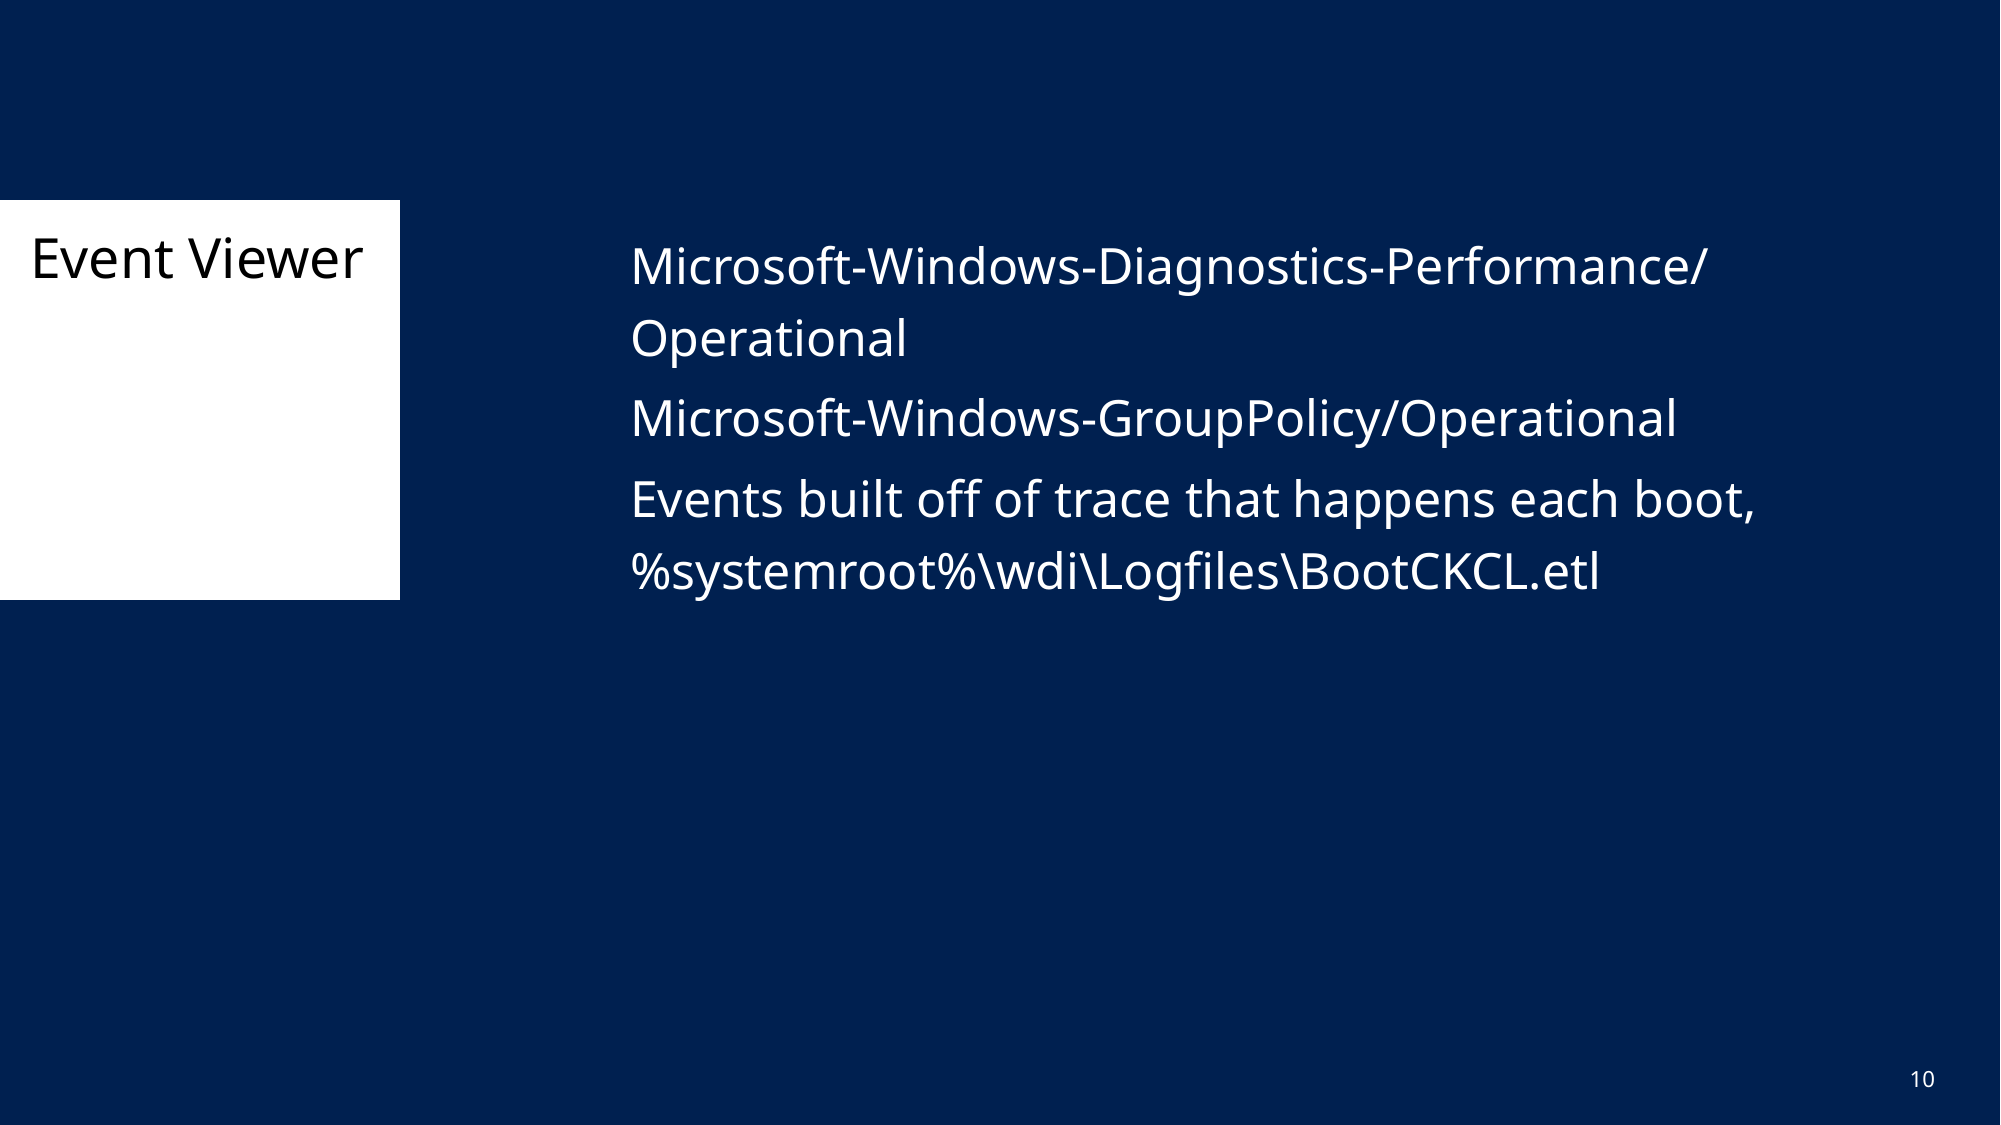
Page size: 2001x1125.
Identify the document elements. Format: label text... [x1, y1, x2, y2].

list Microsoft-Windows-Diagnostics-Performance/Operational Microsoft-Windows-GroupPolicy/Operational Events built off of trace that happens each boot, %systemroot%\wdi\Logfiles\BootCKCL.etl [600, 200, 1950, 1000]
title Event Viewer [0, 200, 400, 600]
slide_number 10 [1483, 1042, 1950, 1103]
